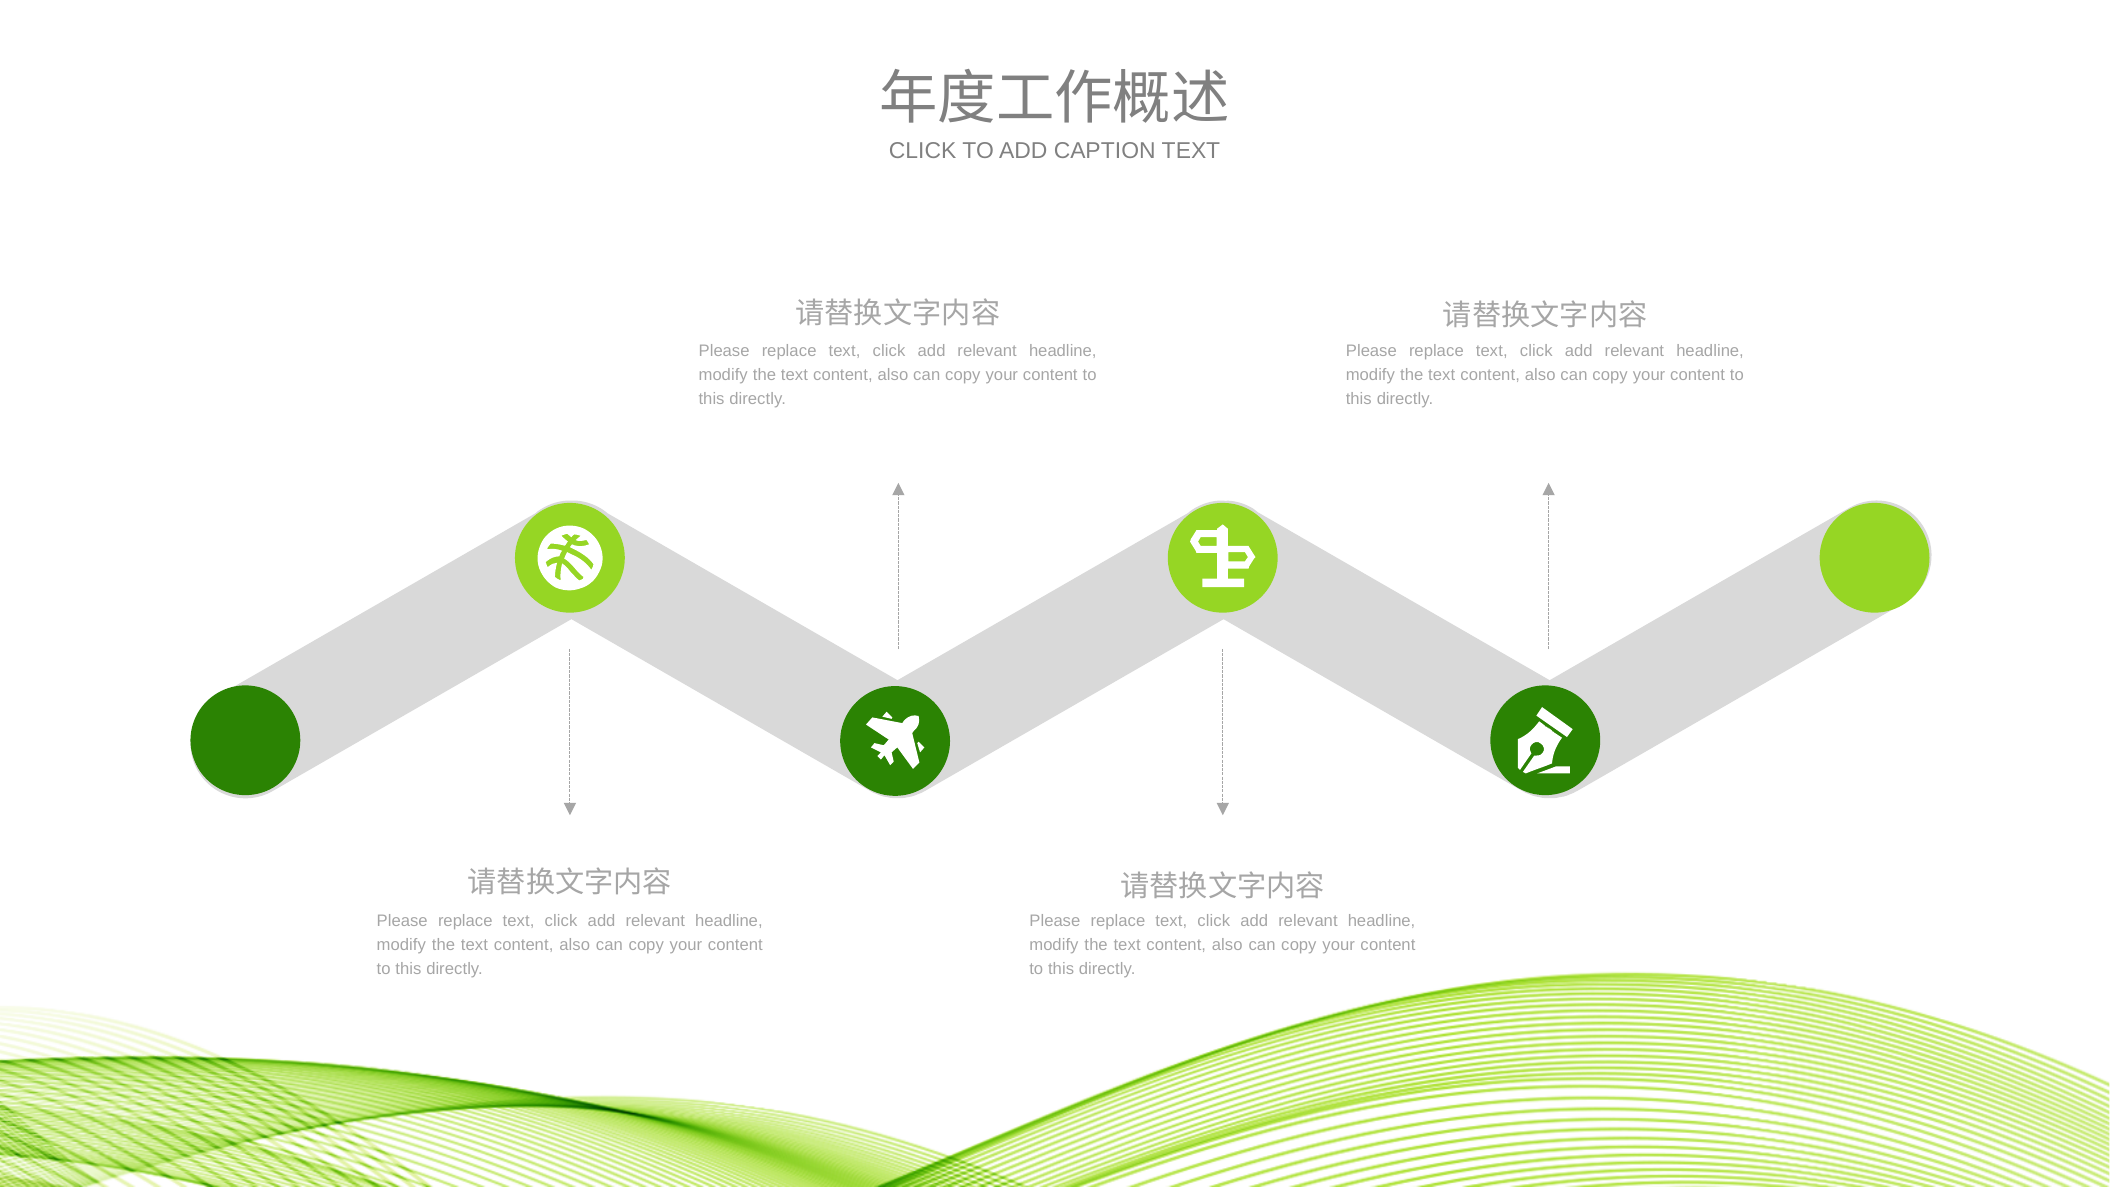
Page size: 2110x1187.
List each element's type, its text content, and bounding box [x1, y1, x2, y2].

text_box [361, 849, 779, 985]
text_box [190, 268, 1930, 1030]
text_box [683, 280, 1113, 415]
text_box 年度工作概述 [865, 60, 1245, 131]
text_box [1331, 282, 1760, 415]
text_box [1014, 853, 1431, 985]
text_box CLICK TO ADD CAPTION TEXT [865, 135, 1245, 163]
picture [0, 0, 2110, 1187]
